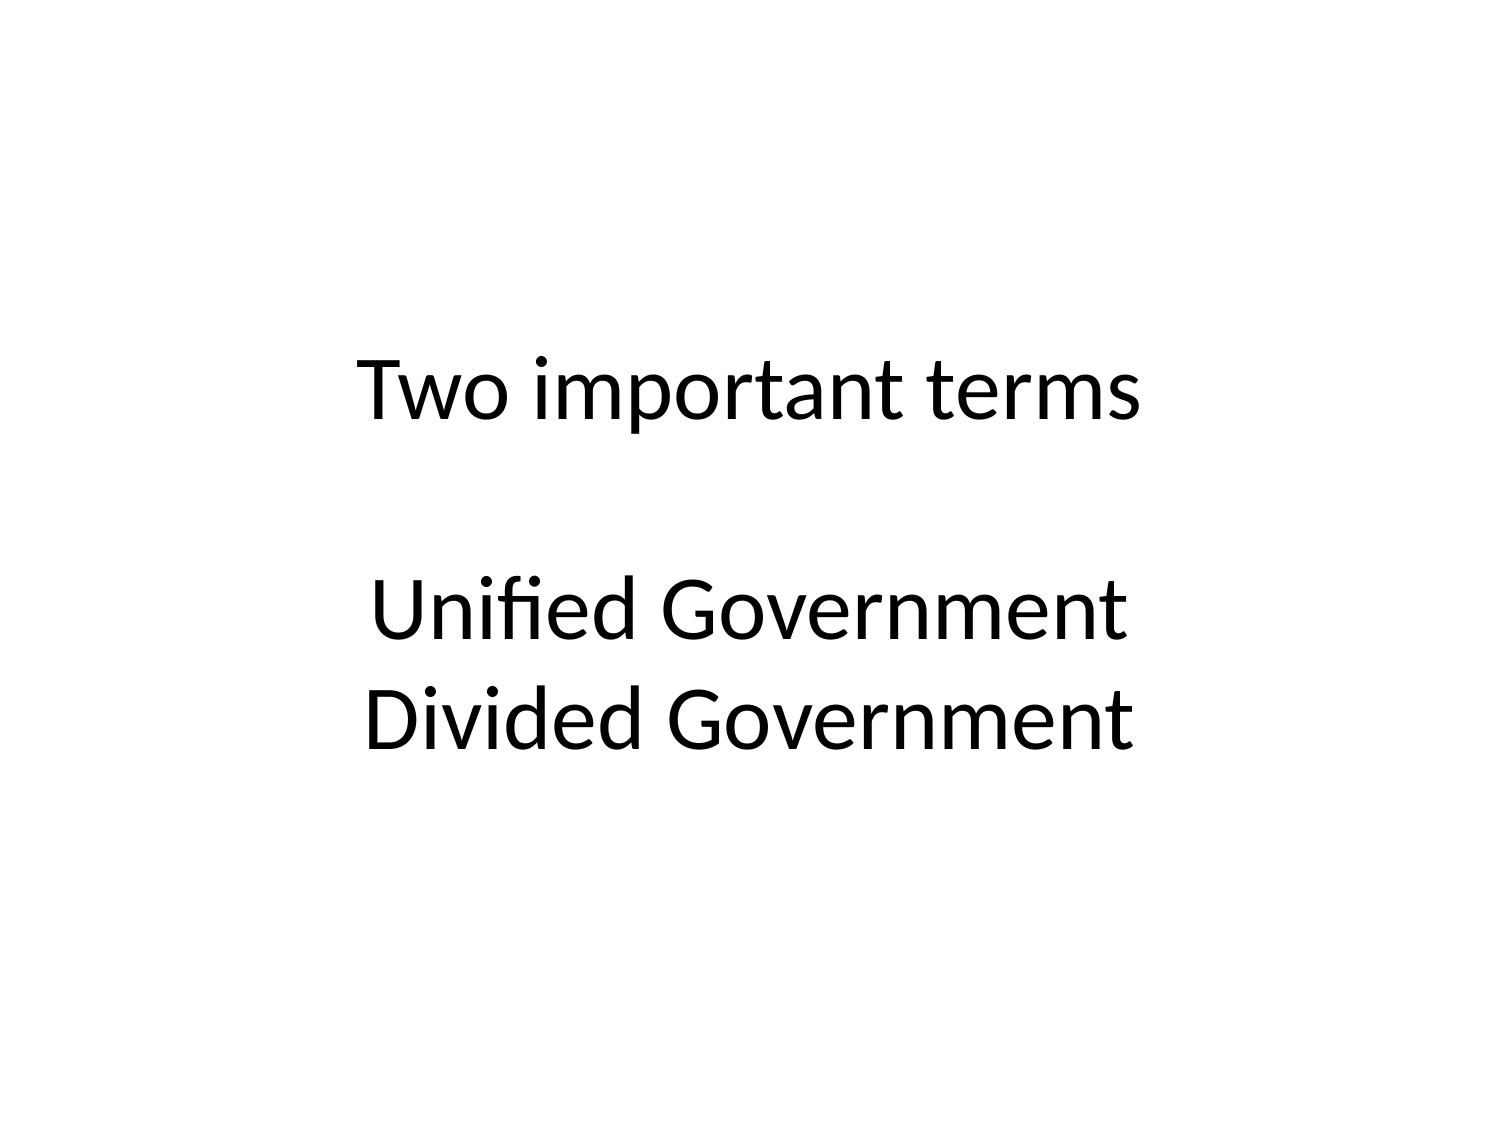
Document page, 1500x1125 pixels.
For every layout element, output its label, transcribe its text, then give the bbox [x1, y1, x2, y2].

title Two important terms Unified Government Divided Government [74, 44, 1426, 1051]
